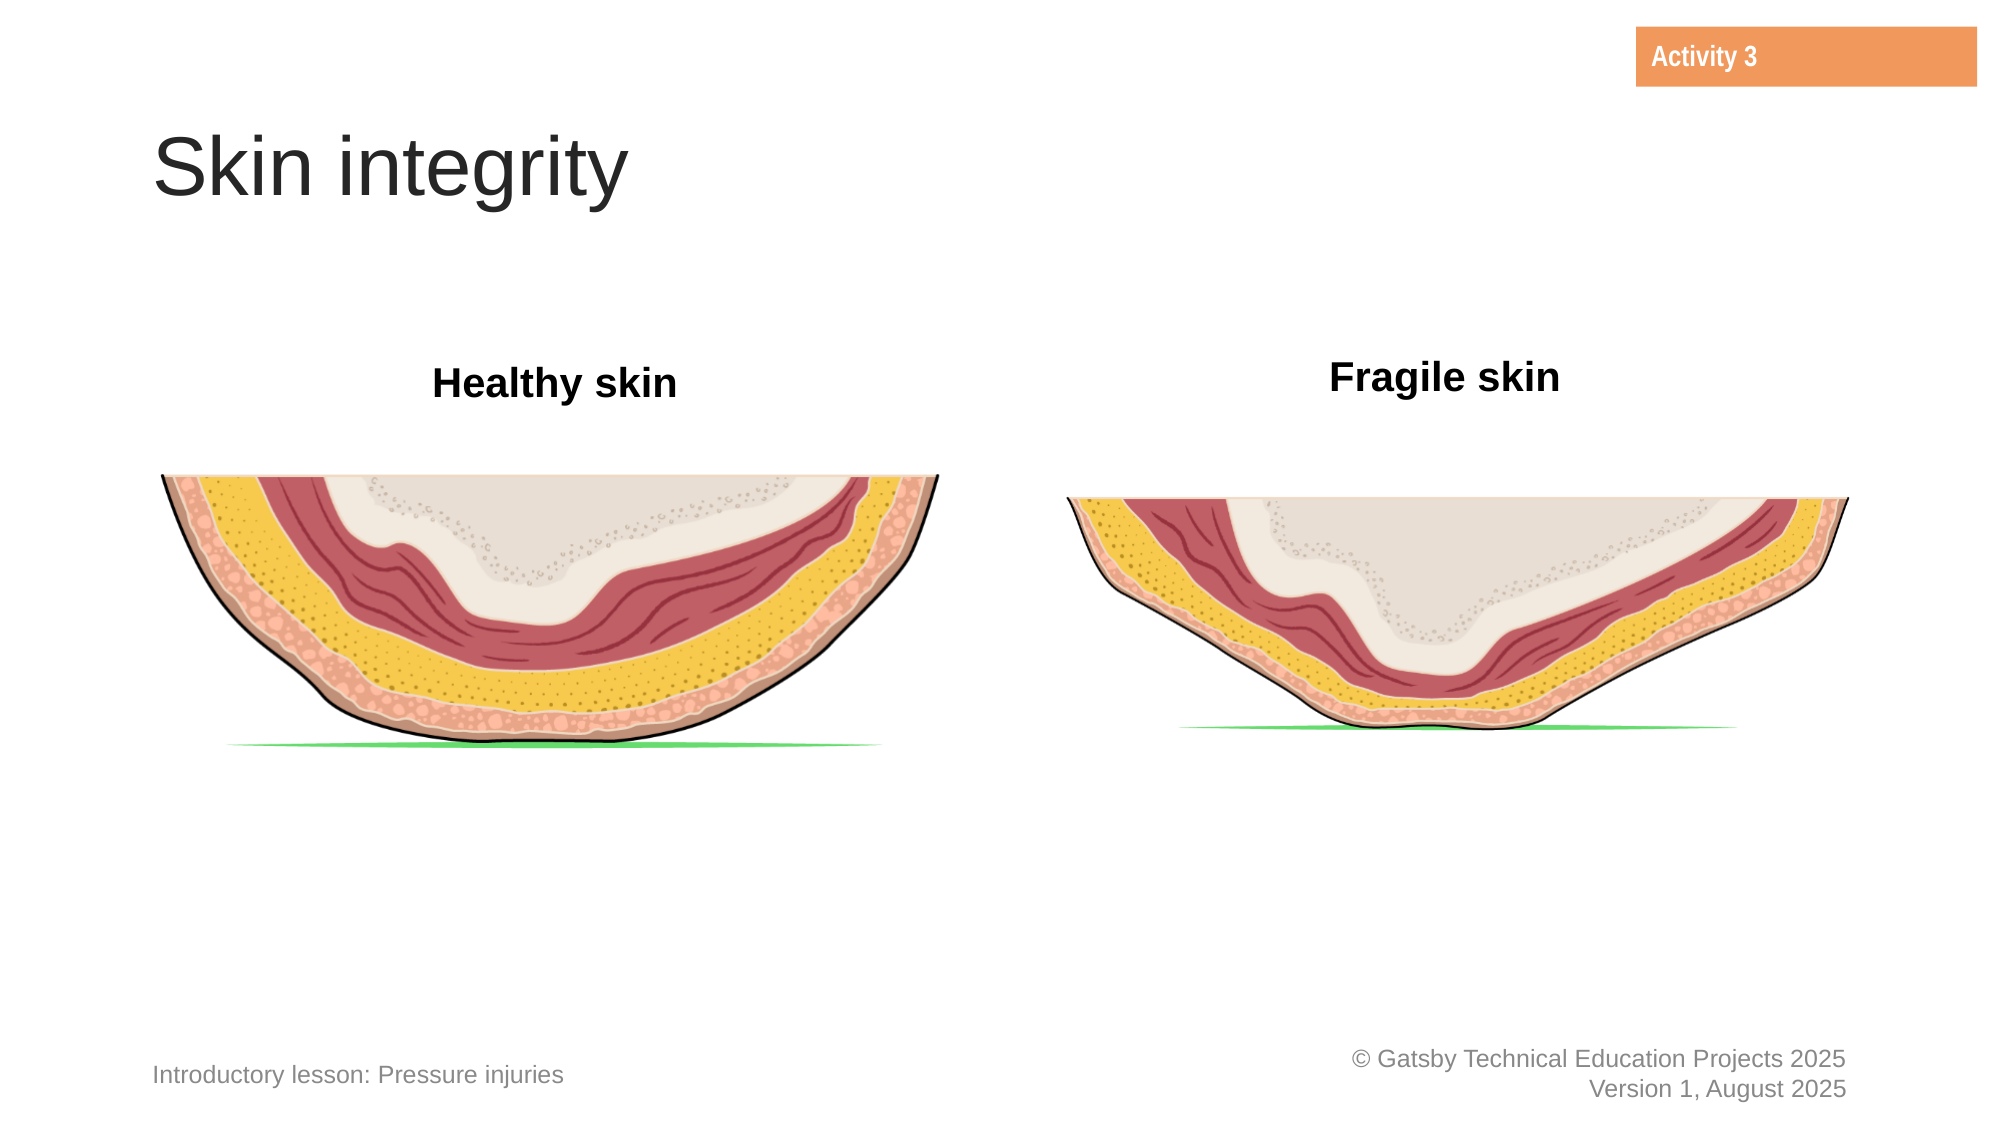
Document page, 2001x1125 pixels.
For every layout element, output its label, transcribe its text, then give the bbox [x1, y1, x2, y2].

text_box Healthy skin [417, 348, 700, 413]
title Skin integrity [137, 59, 1863, 278]
text_box Fragile skin [1314, 342, 1583, 408]
picture [1044, 483, 1853, 738]
list Activity 3 [1636, 26, 1978, 87]
list Introductory lesson: Pressure injuries [137, 1042, 829, 1103]
picture [137, 455, 983, 752]
